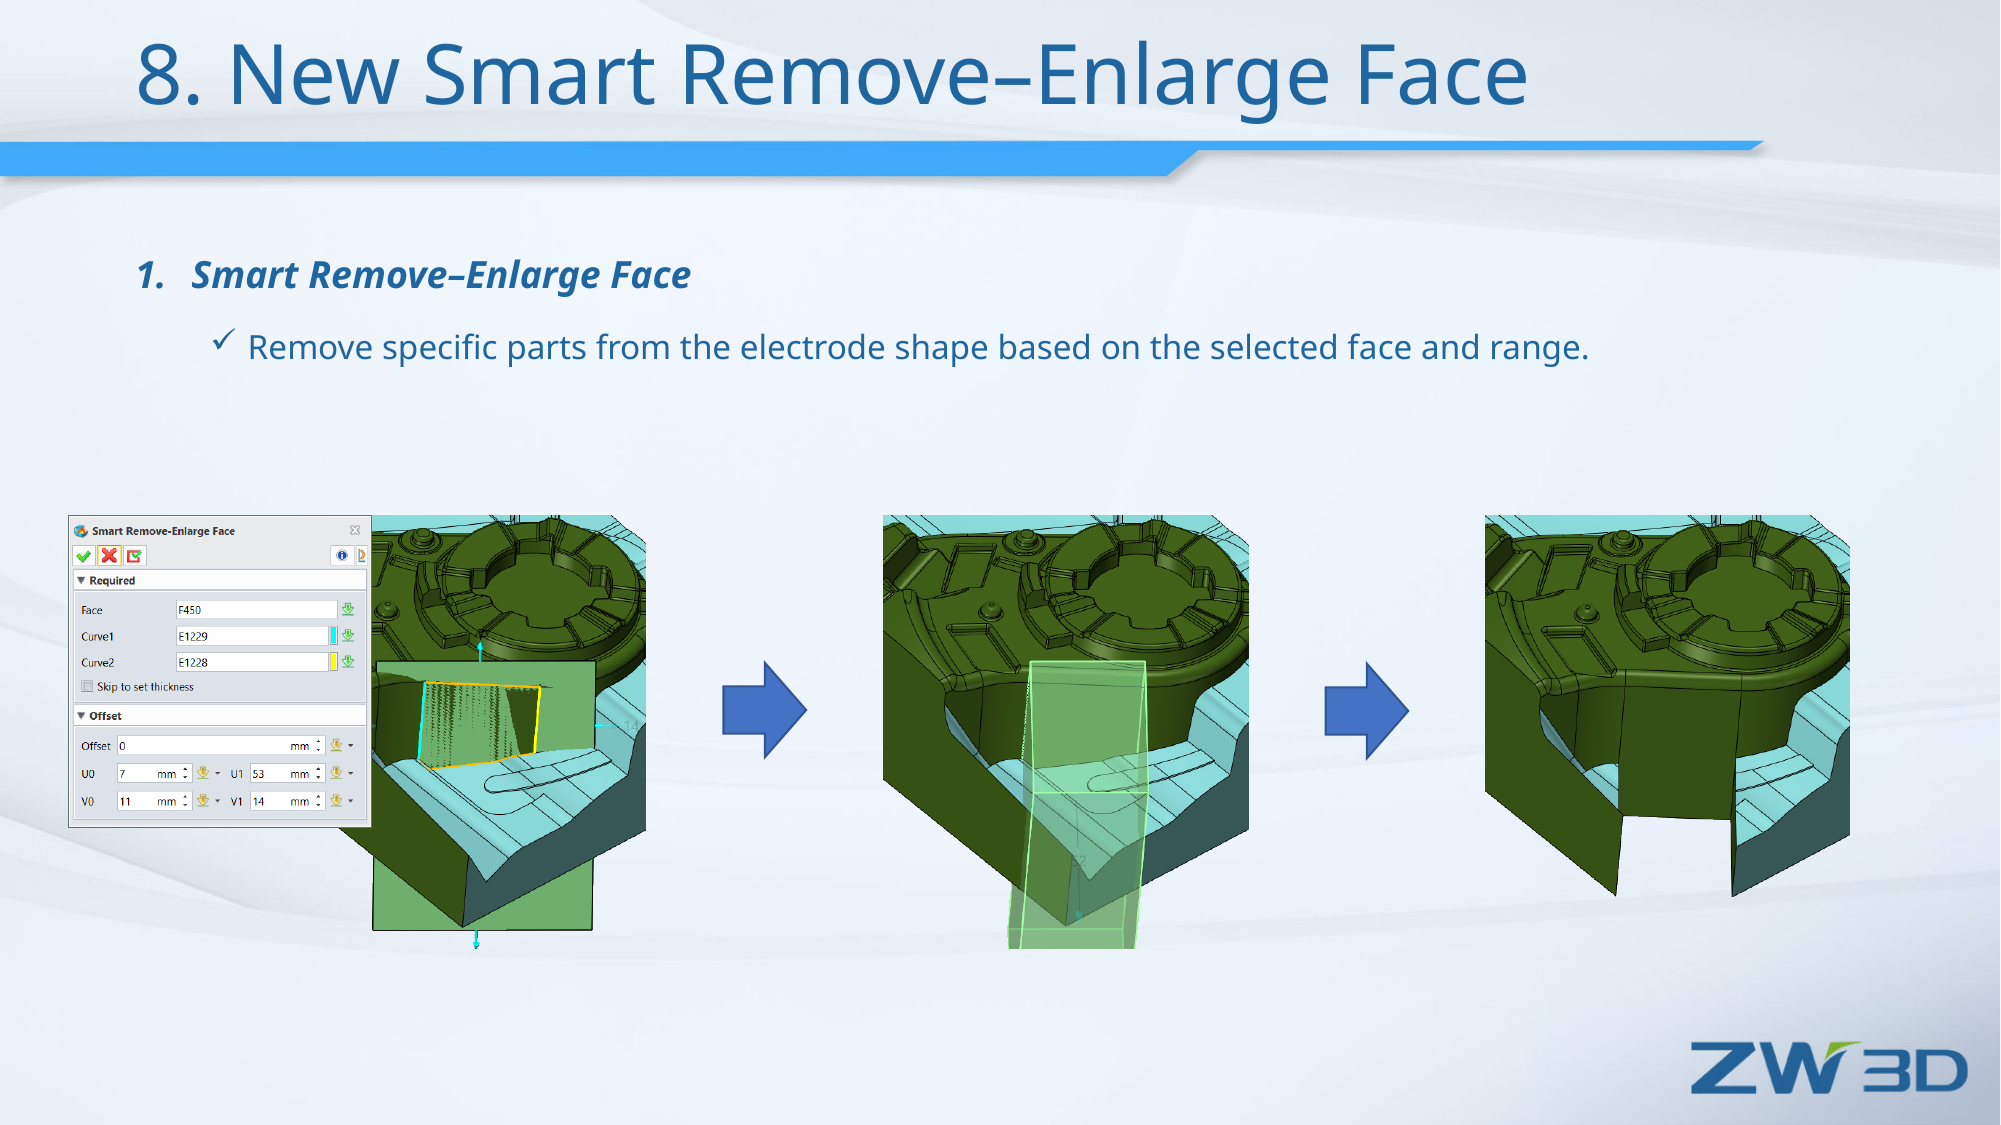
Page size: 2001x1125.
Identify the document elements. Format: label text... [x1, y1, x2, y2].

text_box [722, 660, 808, 761]
text_box [1324, 660, 1410, 761]
list Smart Remove–Enlarge Face Remove specific parts from the electrode shape based on the selected face and range. [120, 221, 1880, 552]
title 8. New Smart Remove–Enlarge Face [120, 20, 1961, 135]
picture [0, 0, 2001, 1125]
